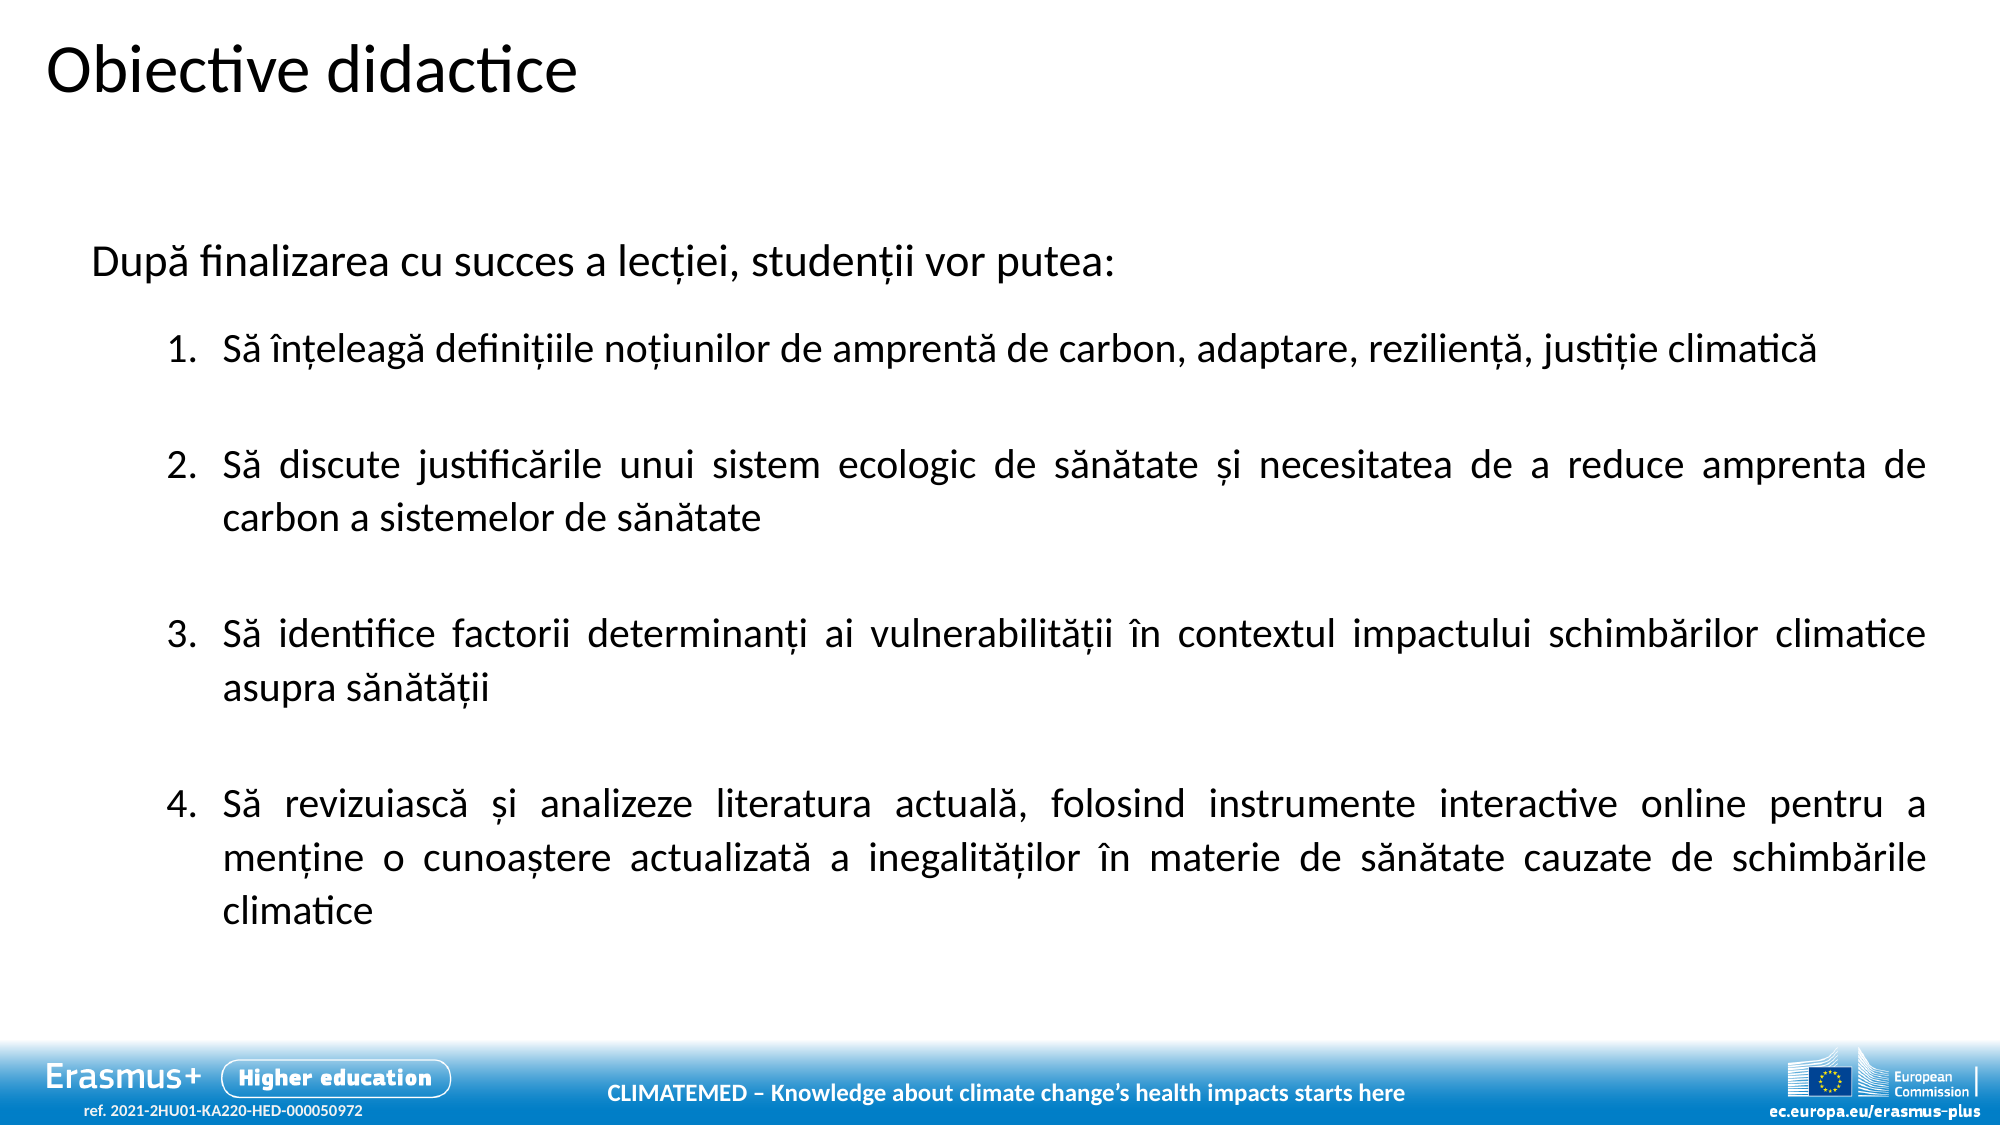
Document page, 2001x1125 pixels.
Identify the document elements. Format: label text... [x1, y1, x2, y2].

list După finalizarea cu succes a lecției, studenții vor putea: Să înțeleagă definițiile noțiunilor de amprentă de carbon, adaptare, reziliență, justiție climatică Să discute justificările unui sistem ecologic de sănătate și necesitatea de a reduce amprenta de carbon a sistemelor de sănătate Să identifice factorii determinanți ai vulnerabilității în contextul impactului schimbărilor climatice asupra sănătății Să revizuiască și analizeze literatura actuală, folosind instrumente interactive online pentru a menține o cunoaștere actualizată a inegalităților în materie de sănătate cauzate de schimbările climatice [76, 217, 1943, 1035]
picture [0, 899, 2000, 1125]
title Obiective didactice [31, 25, 1984, 116]
